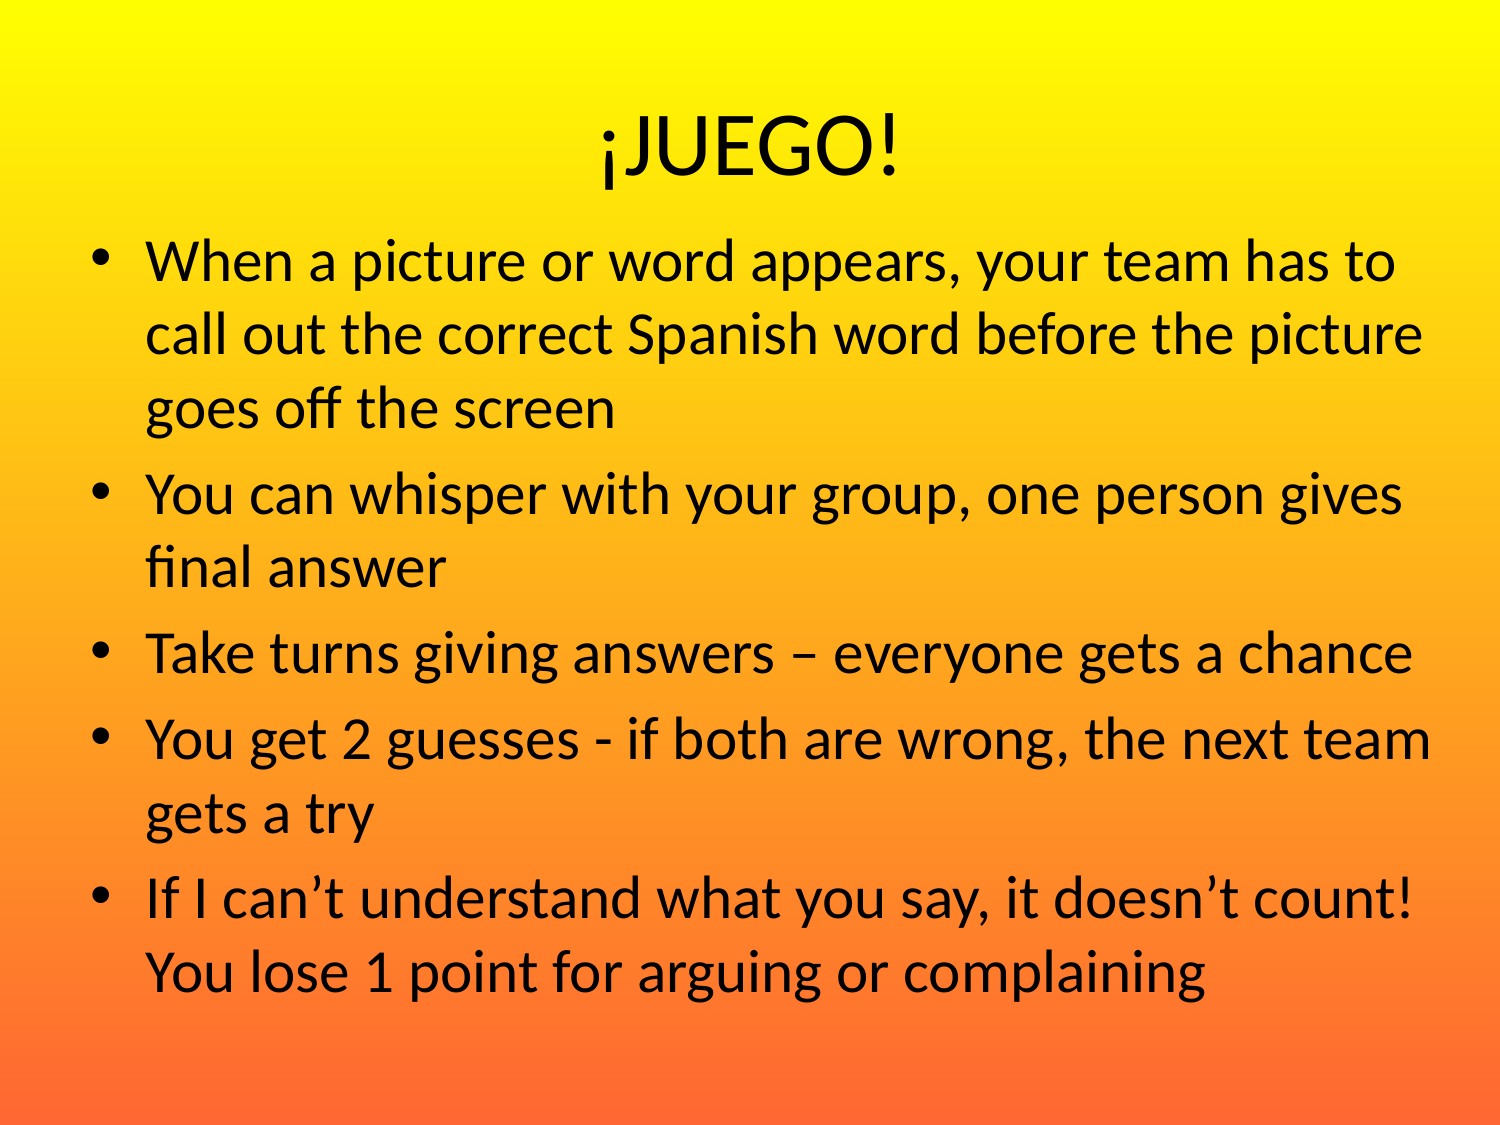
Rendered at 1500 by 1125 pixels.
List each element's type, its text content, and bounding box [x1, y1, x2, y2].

list When a picture or word appears, your team has to call out the correct Spanish word before the picture goes off the screen You can whisper with your group, one person gives final answer Take turns giving answers – everyone gets a chance You get 2 guesses - if both are wrong, the next team gets a try If I can’t understand what you say, it doesn’t count! You lose 1 point for arguing or complaining [75, 212, 1450, 1025]
title ¡JUEGO! [75, 45, 1425, 212]
